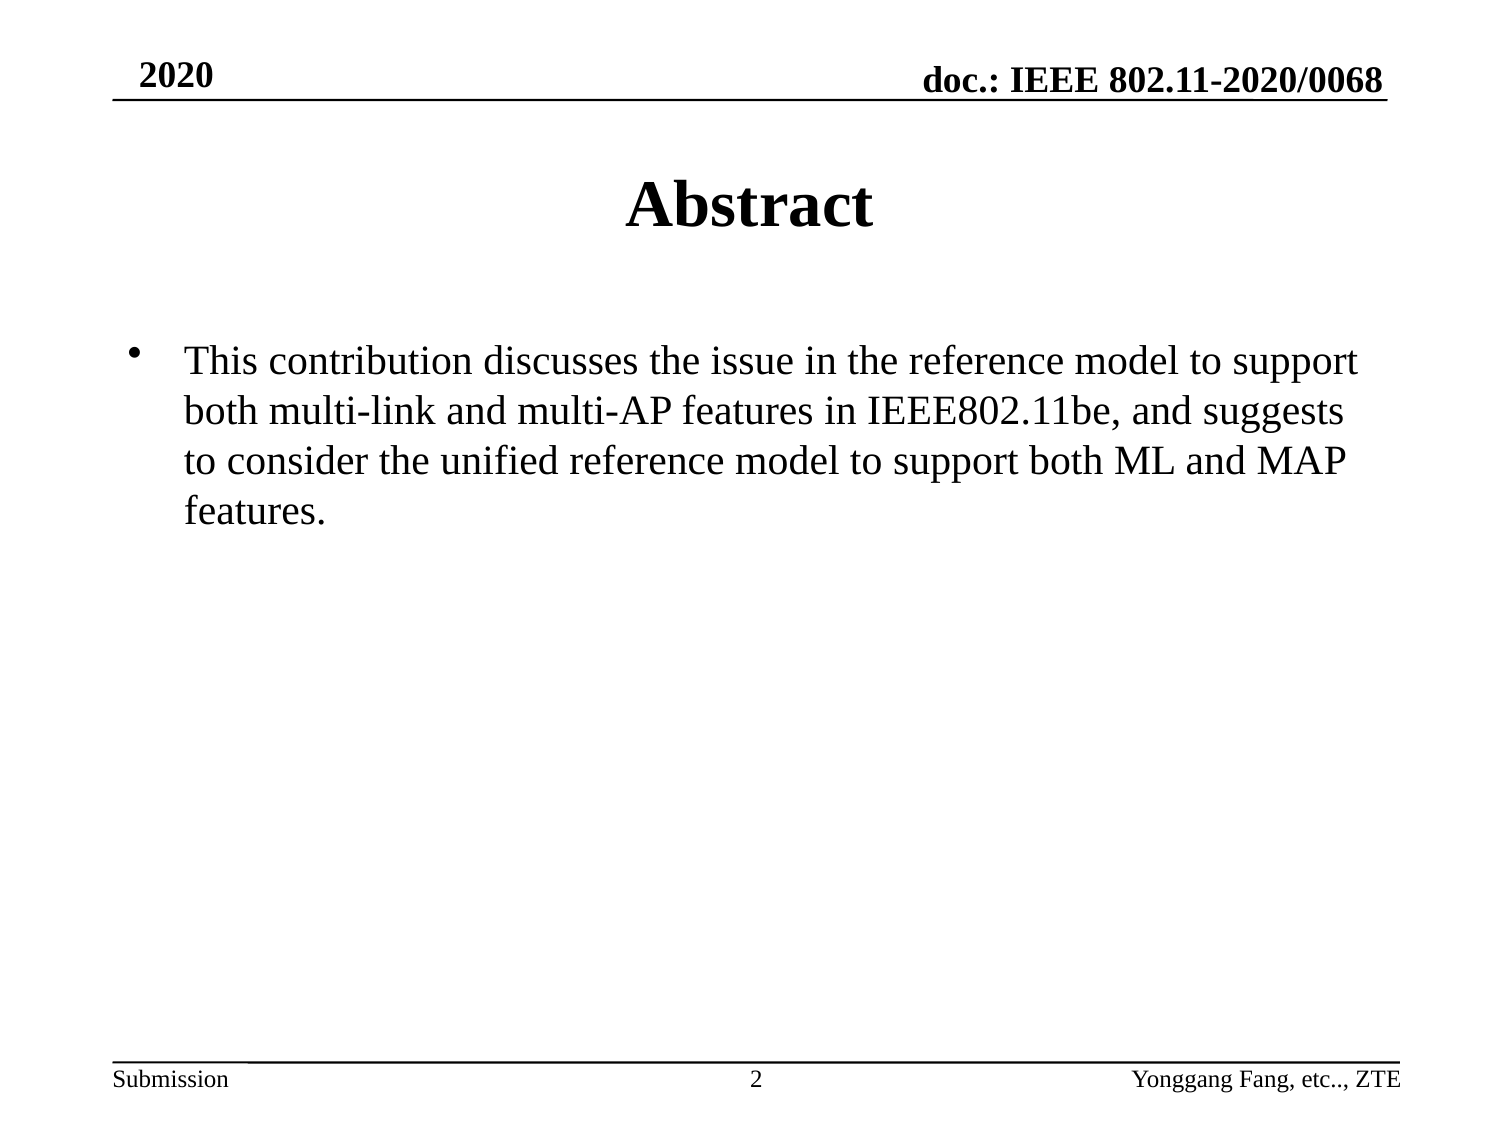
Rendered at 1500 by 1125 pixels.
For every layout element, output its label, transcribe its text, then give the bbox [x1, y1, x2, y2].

title Abstract [112, 112, 1388, 288]
footer Yonggang Fang, etc.., ZTE [1127, 1061, 1402, 1093]
list This contribution discusses the issue in the reference model to support both multi-link and multi-AP features in IEEE802.11be, and suggests to consider the unified reference model to support both ML and MAP features. [112, 324, 1388, 1001]
slide_number 2 [741, 1061, 772, 1093]
